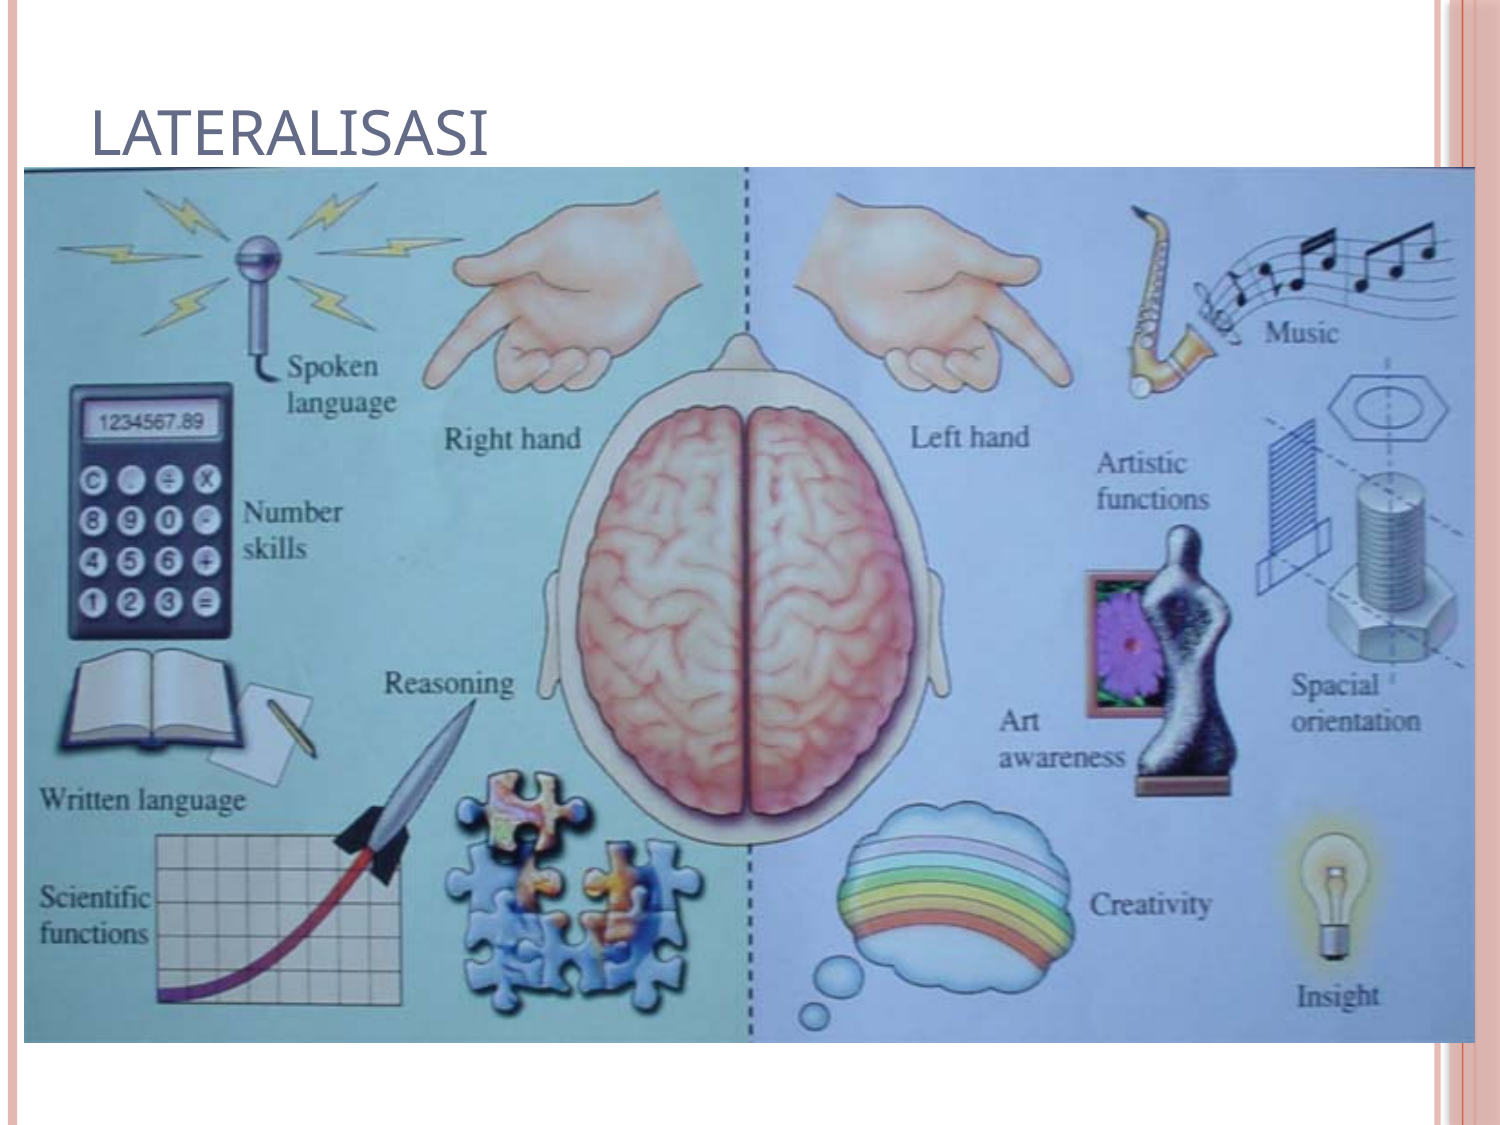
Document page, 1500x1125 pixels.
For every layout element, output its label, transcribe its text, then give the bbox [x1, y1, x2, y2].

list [24, 166, 1476, 1043]
title Lateralisasi [75, 0, 1300, 163]
